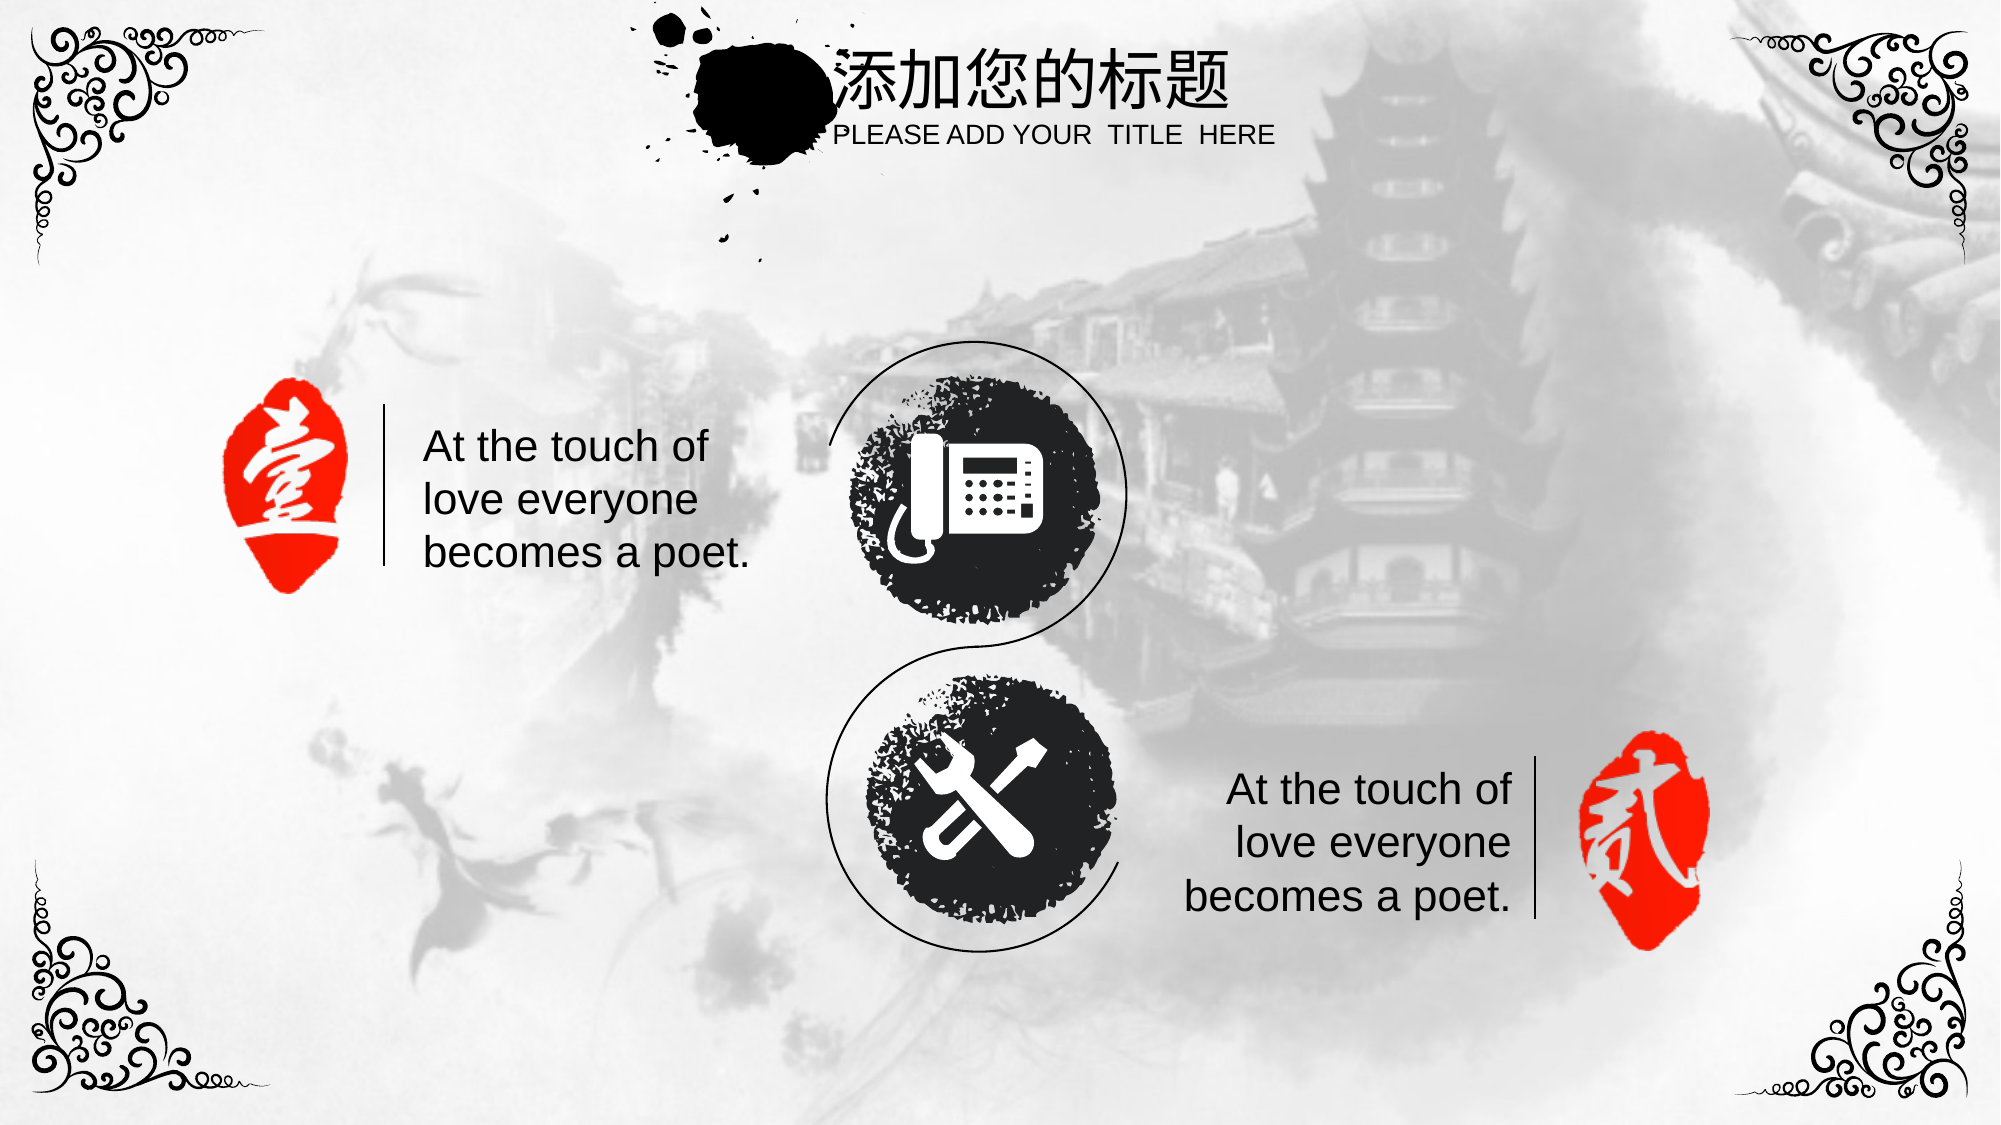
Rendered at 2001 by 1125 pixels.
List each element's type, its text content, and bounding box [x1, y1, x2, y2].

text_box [628, 0, 1489, 264]
picture [0, 0, 2001, 1125]
text_box At the touch of love everyone becomes a poet. [1157, 752, 1527, 928]
text_box At the touch of love everyone becomes a poet. [408, 409, 778, 585]
